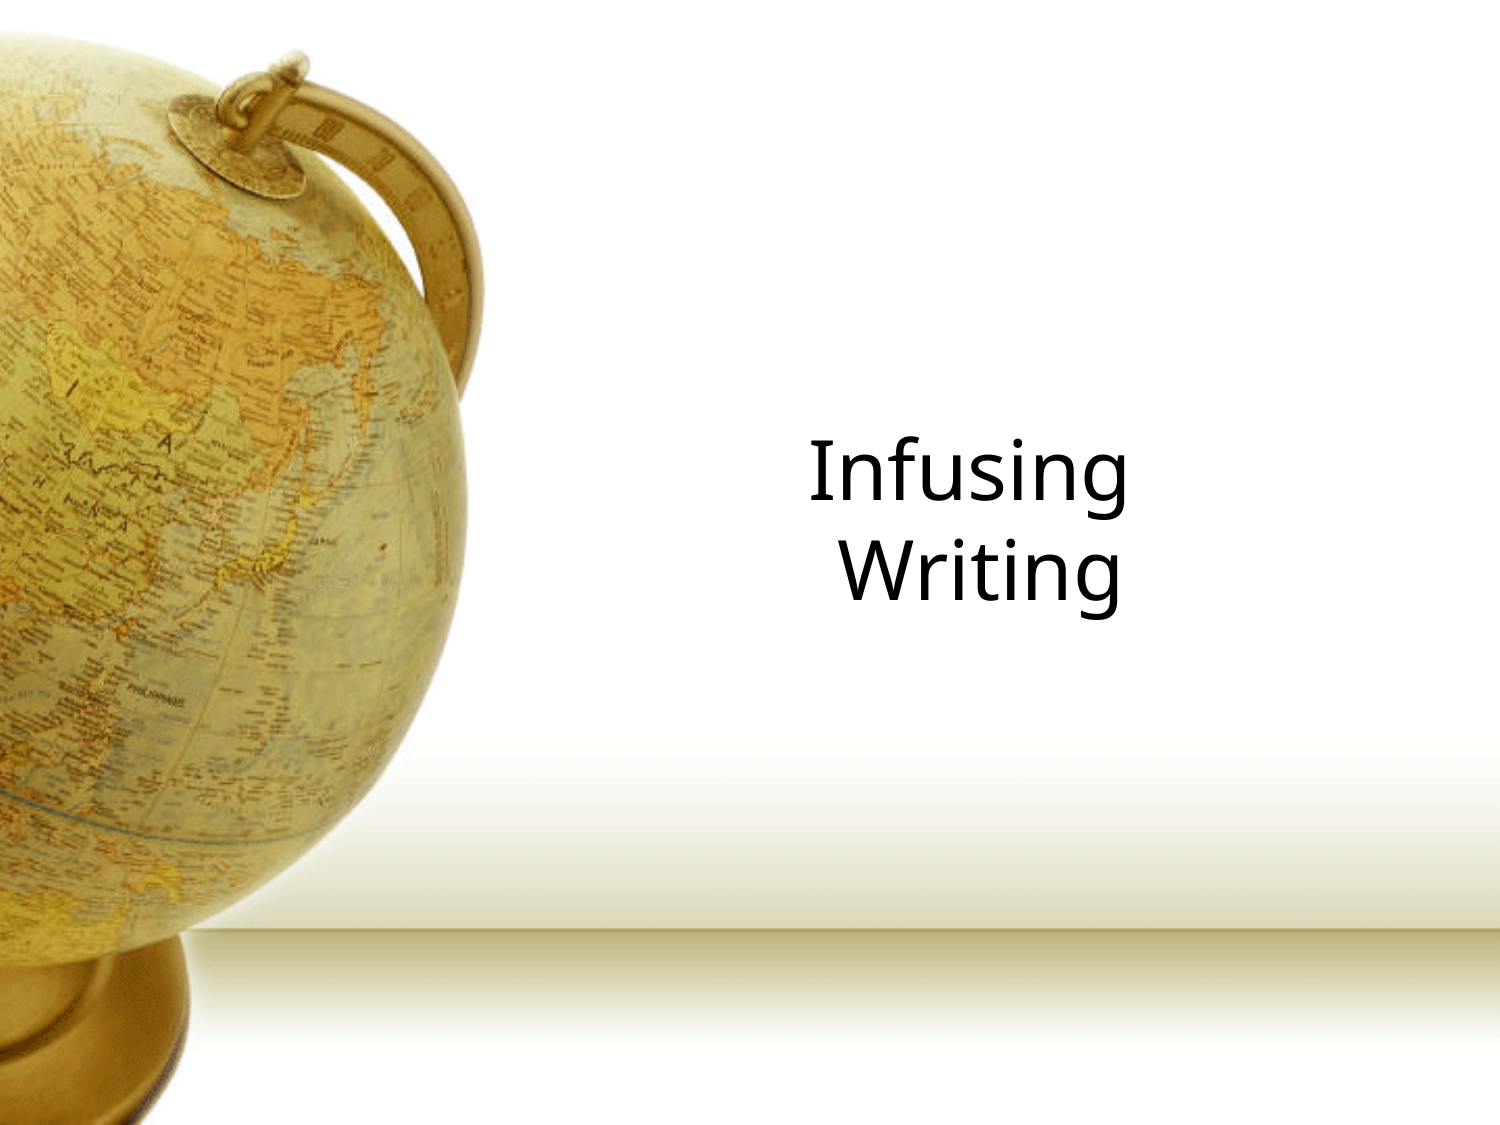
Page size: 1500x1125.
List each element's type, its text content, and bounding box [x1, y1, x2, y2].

title Infusing Writing [600, 187, 1363, 625]
picture [0, 0, 1500, 1125]
